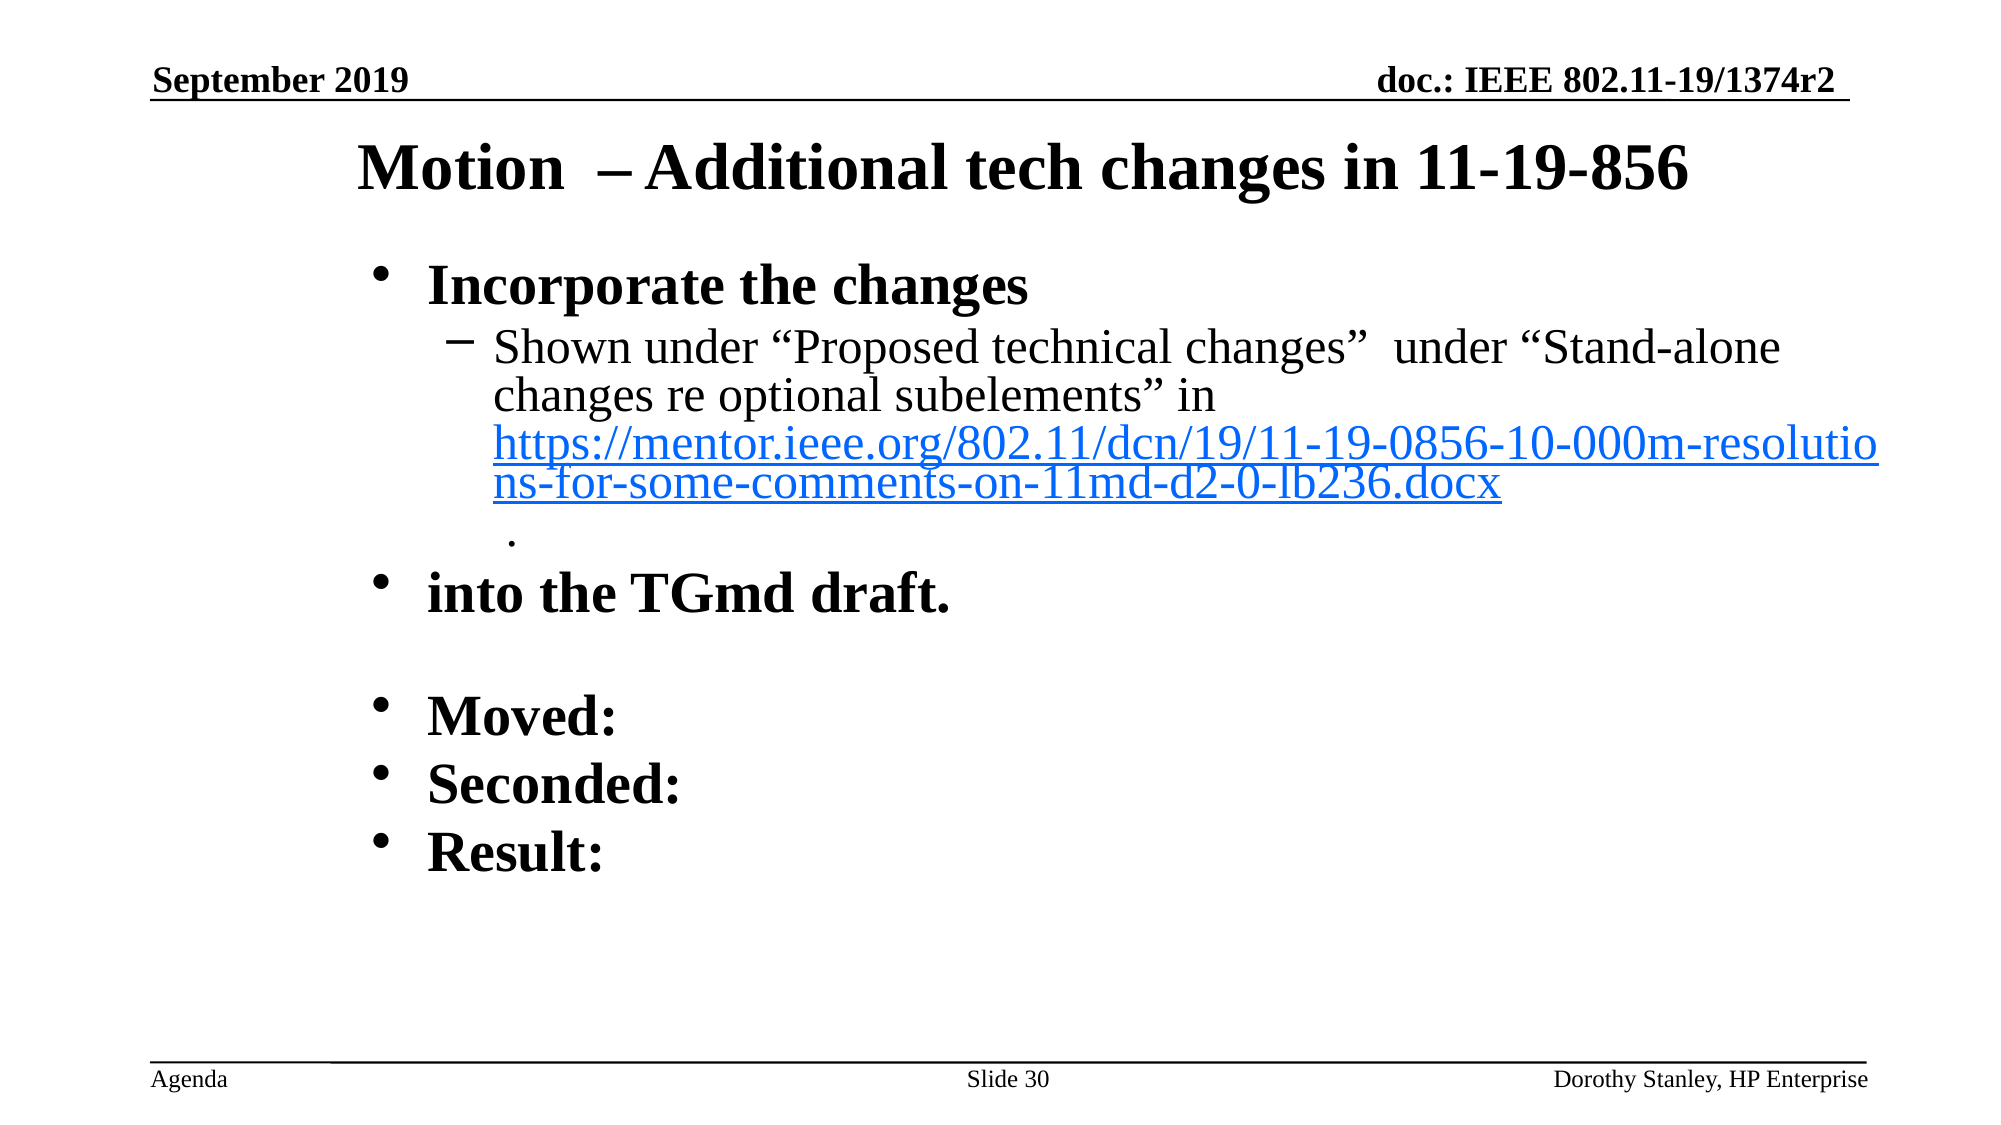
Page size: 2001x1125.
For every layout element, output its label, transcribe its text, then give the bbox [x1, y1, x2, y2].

footer Dorothy Stanley, HP Enterprise [1549, 1062, 1869, 1093]
slide_number Slide 30 [966, 1062, 1051, 1093]
list Incorporate the changes Shown under “Proposed technical changes” under “Stand-alone changes re optional subelements” in https://mentor.ieee.org/802.11/dcn/19/11-19-0856-10-000m-resolutions-for-some-comments-on-11md-d2-0-lb236.docx . into the TGmd draft. Moved: Seconded: Result: [356, 251, 1911, 1002]
title Motion – Additional tech changes in 11-19-856 [200, 75, 1850, 250]
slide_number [152, 54, 567, 100]
